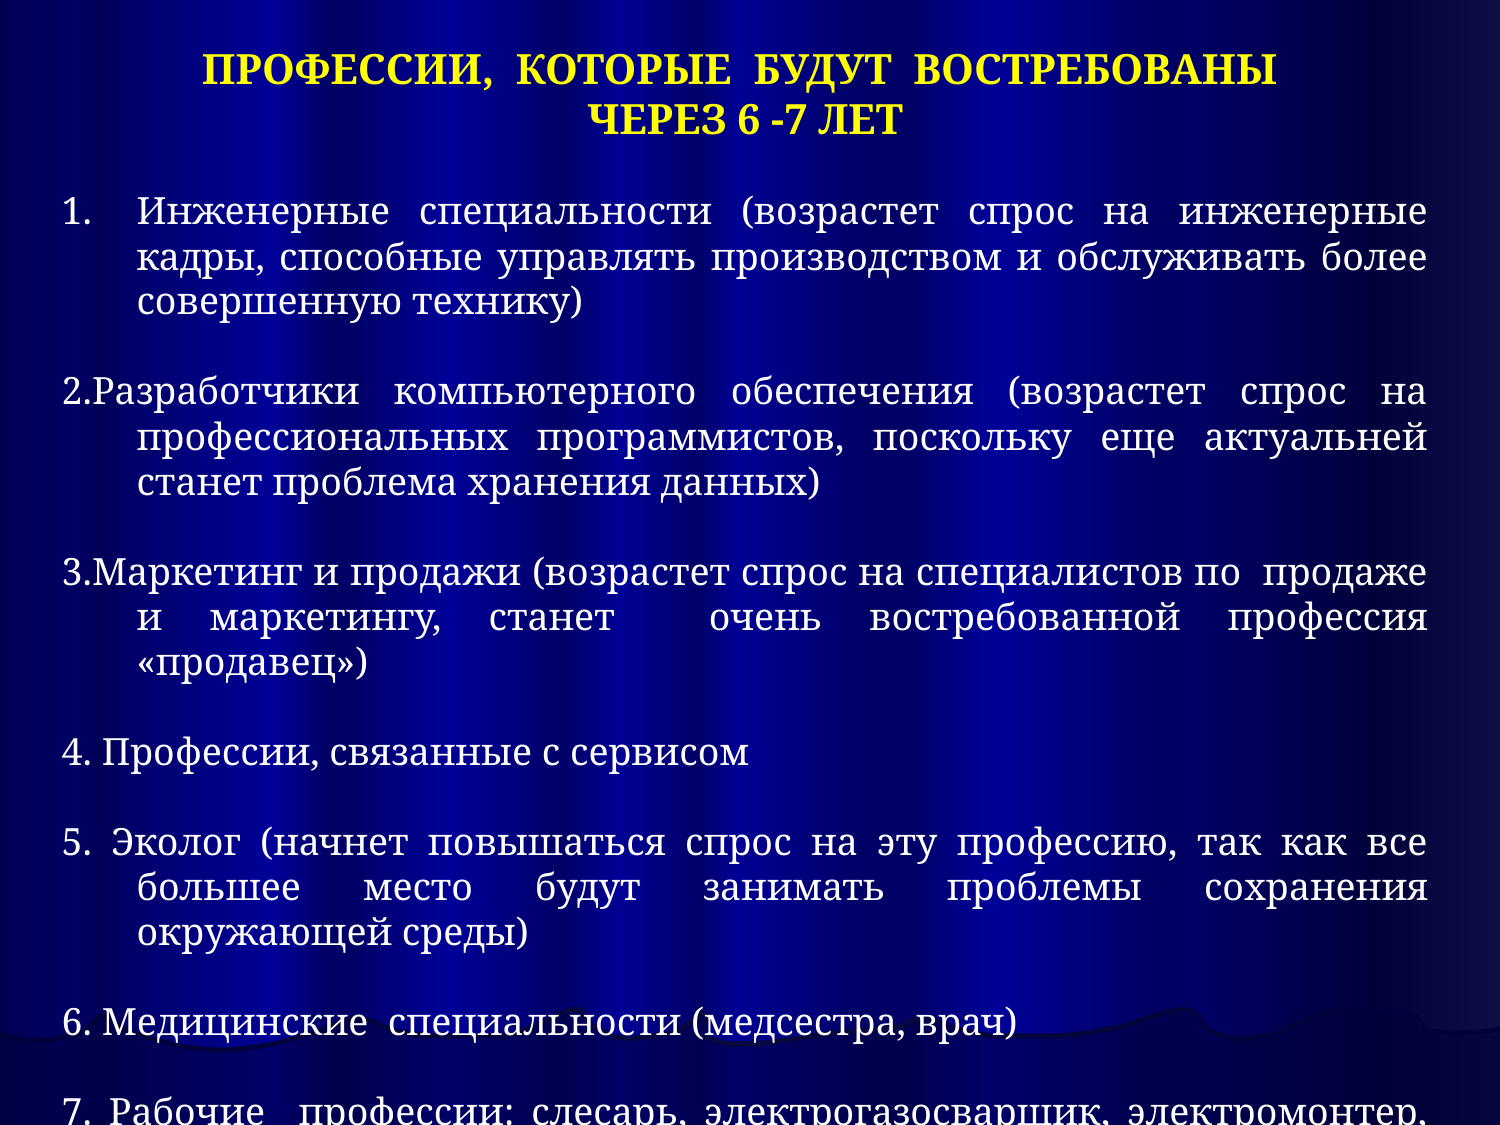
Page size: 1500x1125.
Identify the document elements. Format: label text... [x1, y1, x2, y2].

text_box [70, 117, 1430, 222]
text_box ПРОФЕССИИ, КОТОРЫЕ БУДУТ ВОСТРЕБОВАНЫ ЧЕРЕЗ 6 -7 ЛЕТ Инженерные специальности (возрастет спрос на инженерные кадры, способные управлять производством и обслуживать более совершенную технику) 2.Разработчики компьютерного обеспечения (возрастет спрос на профессиональных программистов, поскольку еще актуальней станет проблема хранения данных) 3.Маркетинг и продажи (возрастет спрос на специалистов по продаже и маркетингу, станет очень востребованной профессия «продавец») 4. Профессии, связанные с сервисом 5. Эколог (начнет повышаться спрос на эту профессию, так как все большее место будут занимать проблемы сохранения окружающей среды) 6. Медицинские специальности (медсестра, врач) 7. Рабочие профессии: слесарь, электрогазосварщик, электромонтер, токарь и др. [46, 35, 1444, 1125]
